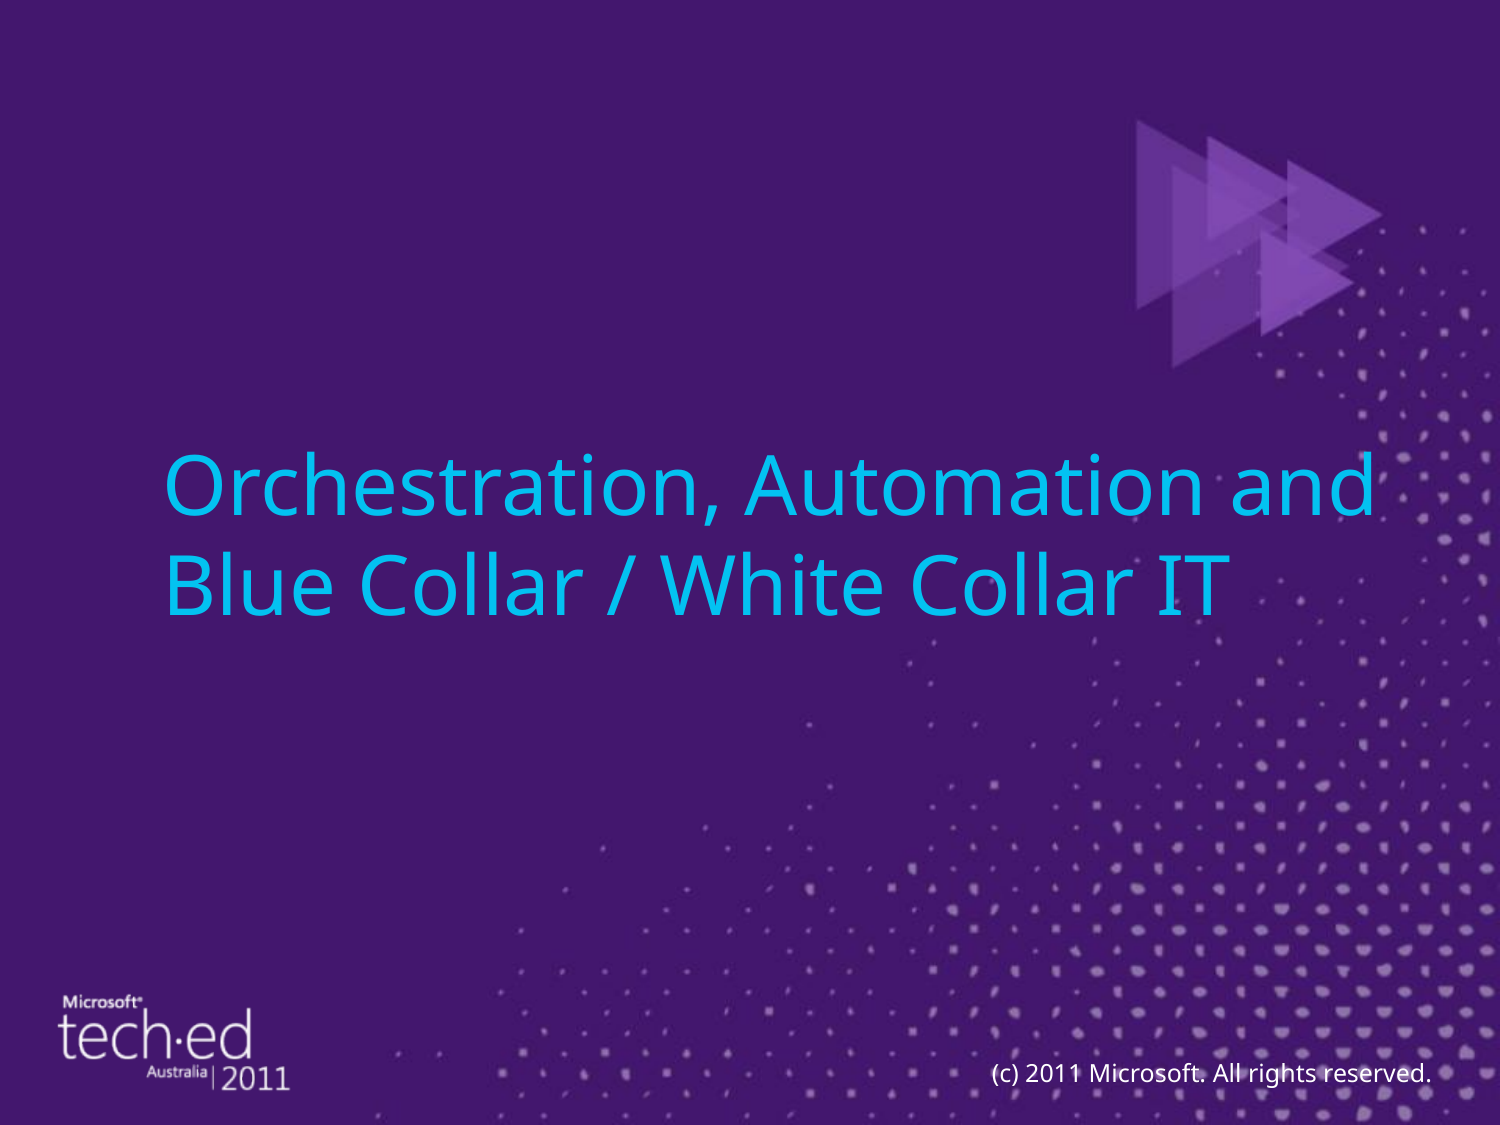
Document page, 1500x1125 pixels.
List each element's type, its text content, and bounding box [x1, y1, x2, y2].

footer (c) 2011 Microsoft. All rights reserved. [975, 1042, 1450, 1103]
title Orchestration, Automation and Blue Collar / White Collar IT [147, 438, 1498, 626]
picture [0, 0, 1500, 1125]
